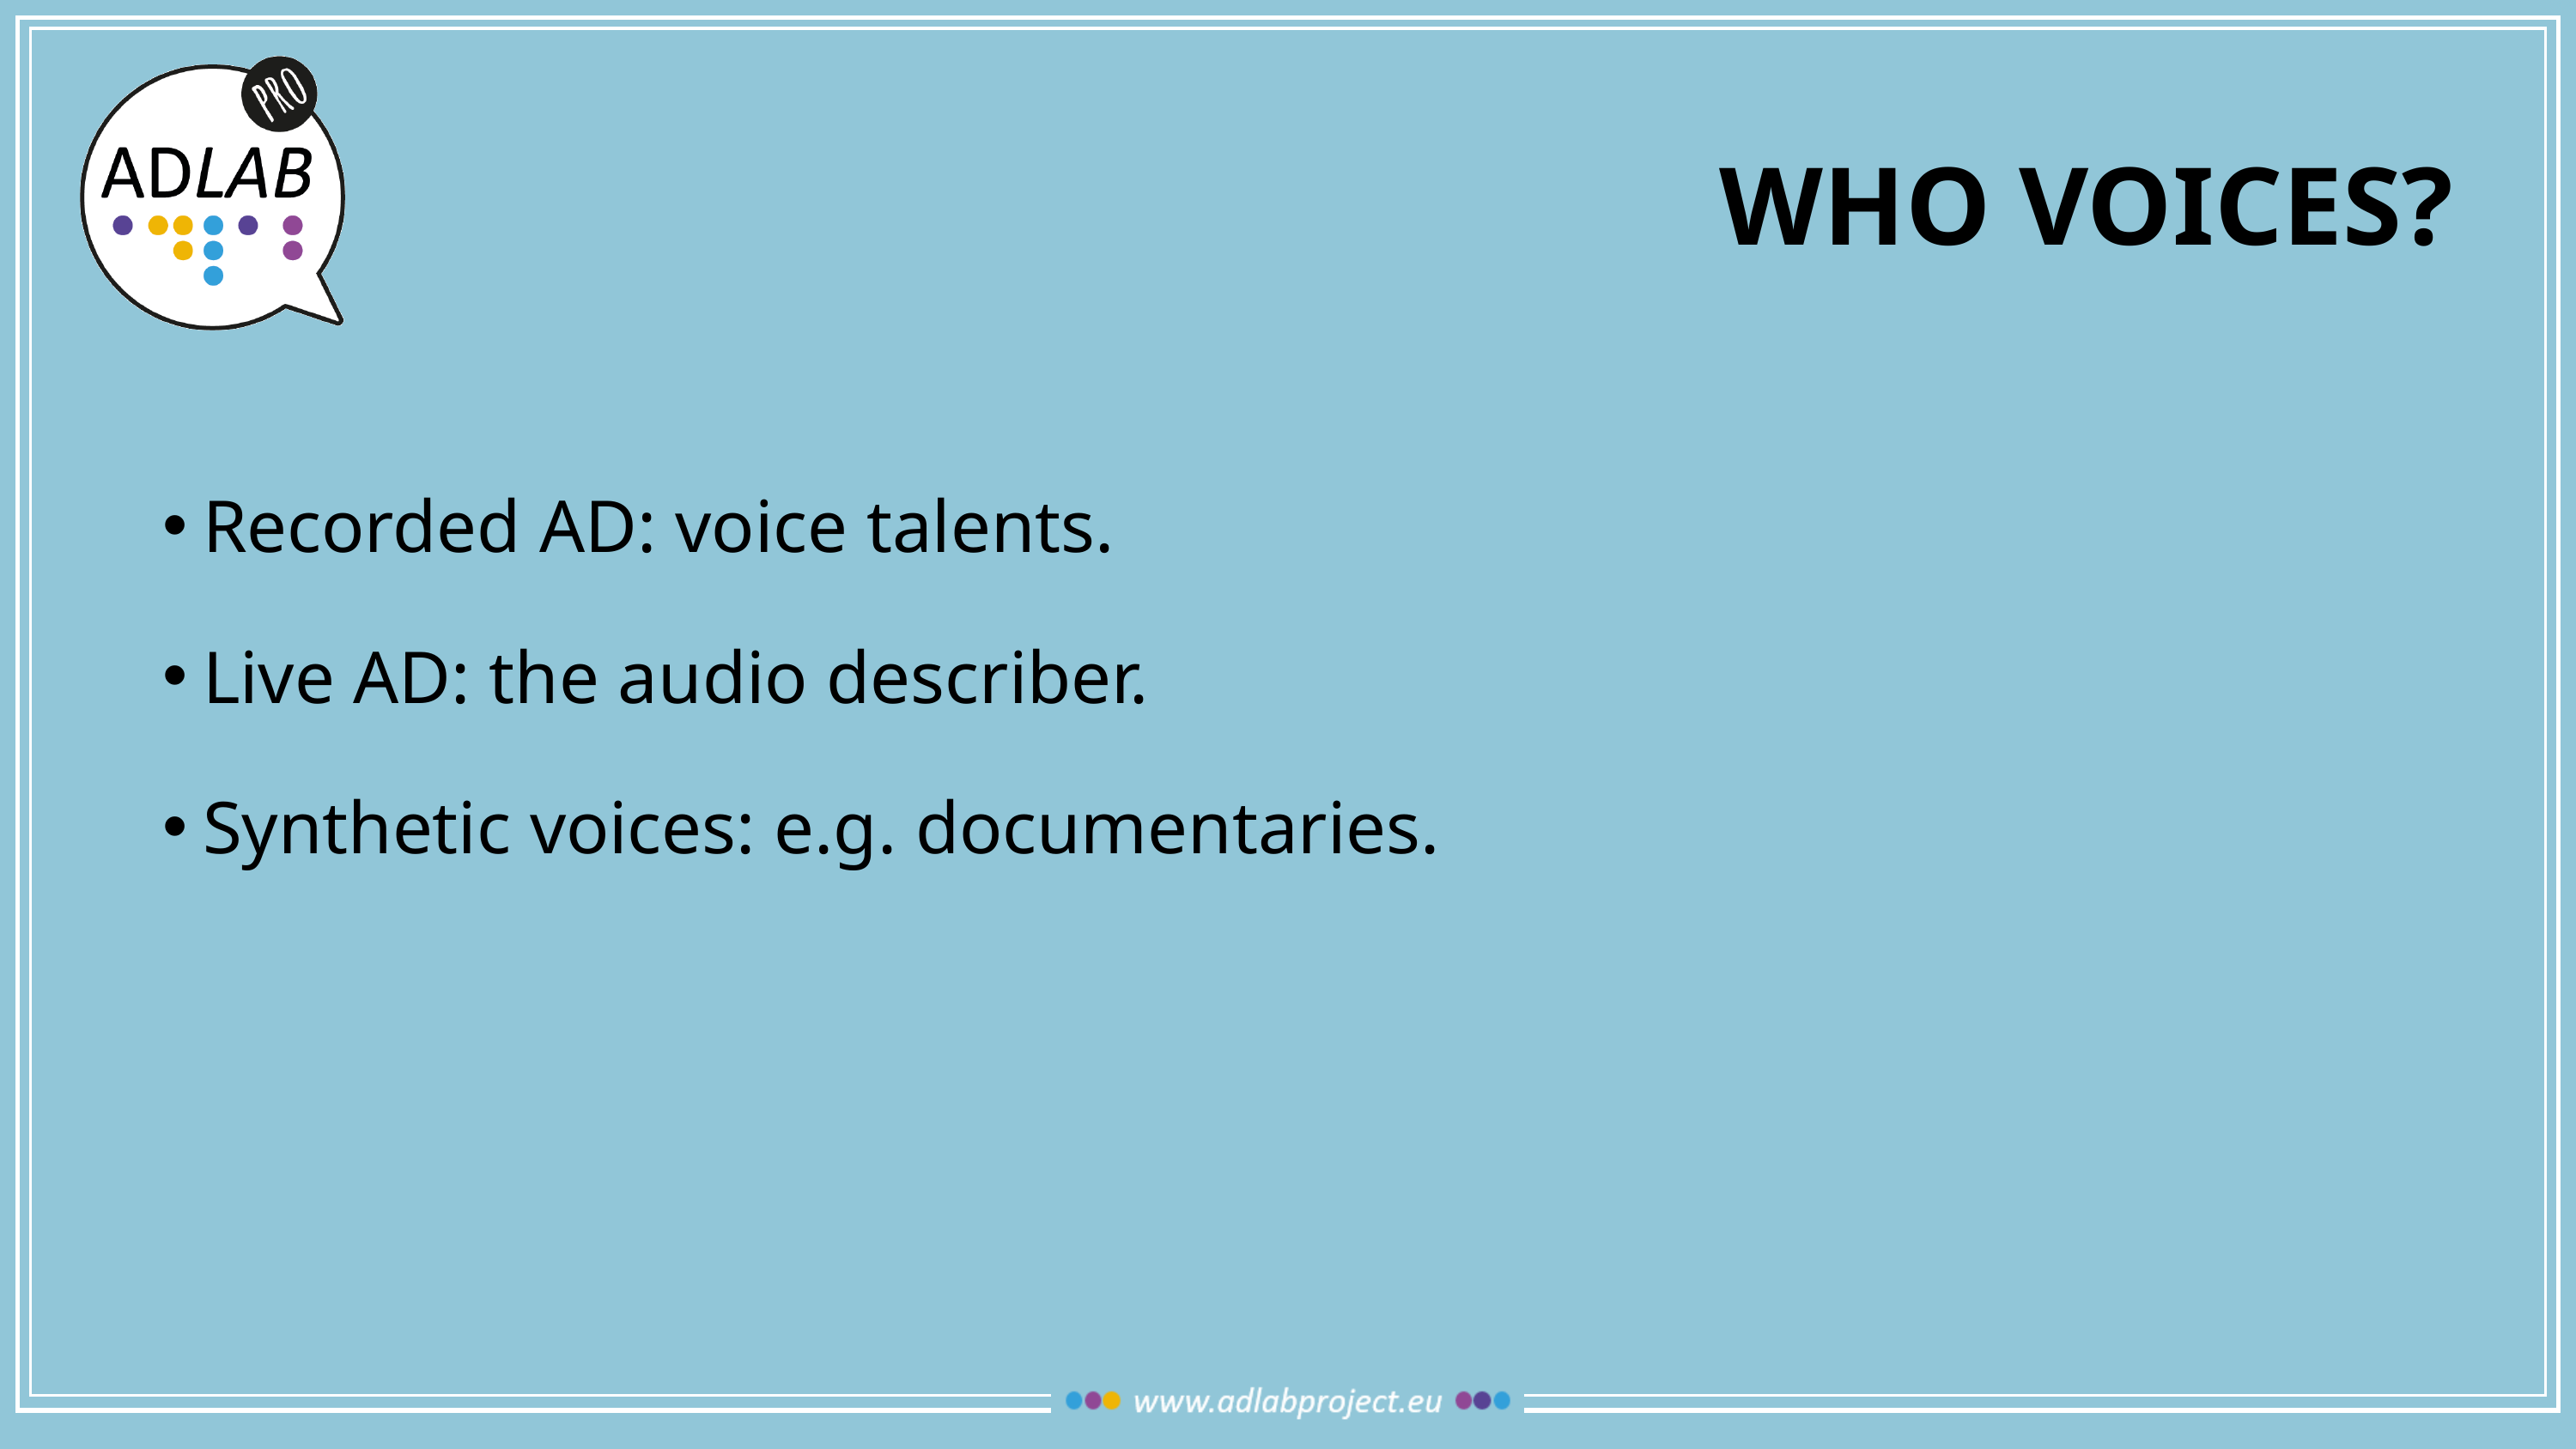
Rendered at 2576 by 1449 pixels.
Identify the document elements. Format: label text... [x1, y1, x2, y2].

picture [1051, 1378, 1524, 1429]
list Recorded AD: voice talents. Live AD: the audio describer. Synthetic voices: e.g. documentaries. [150, 431, 2467, 1312]
title WHO VOICES? [384, 70, 2467, 351]
picture [72, 49, 353, 330]
